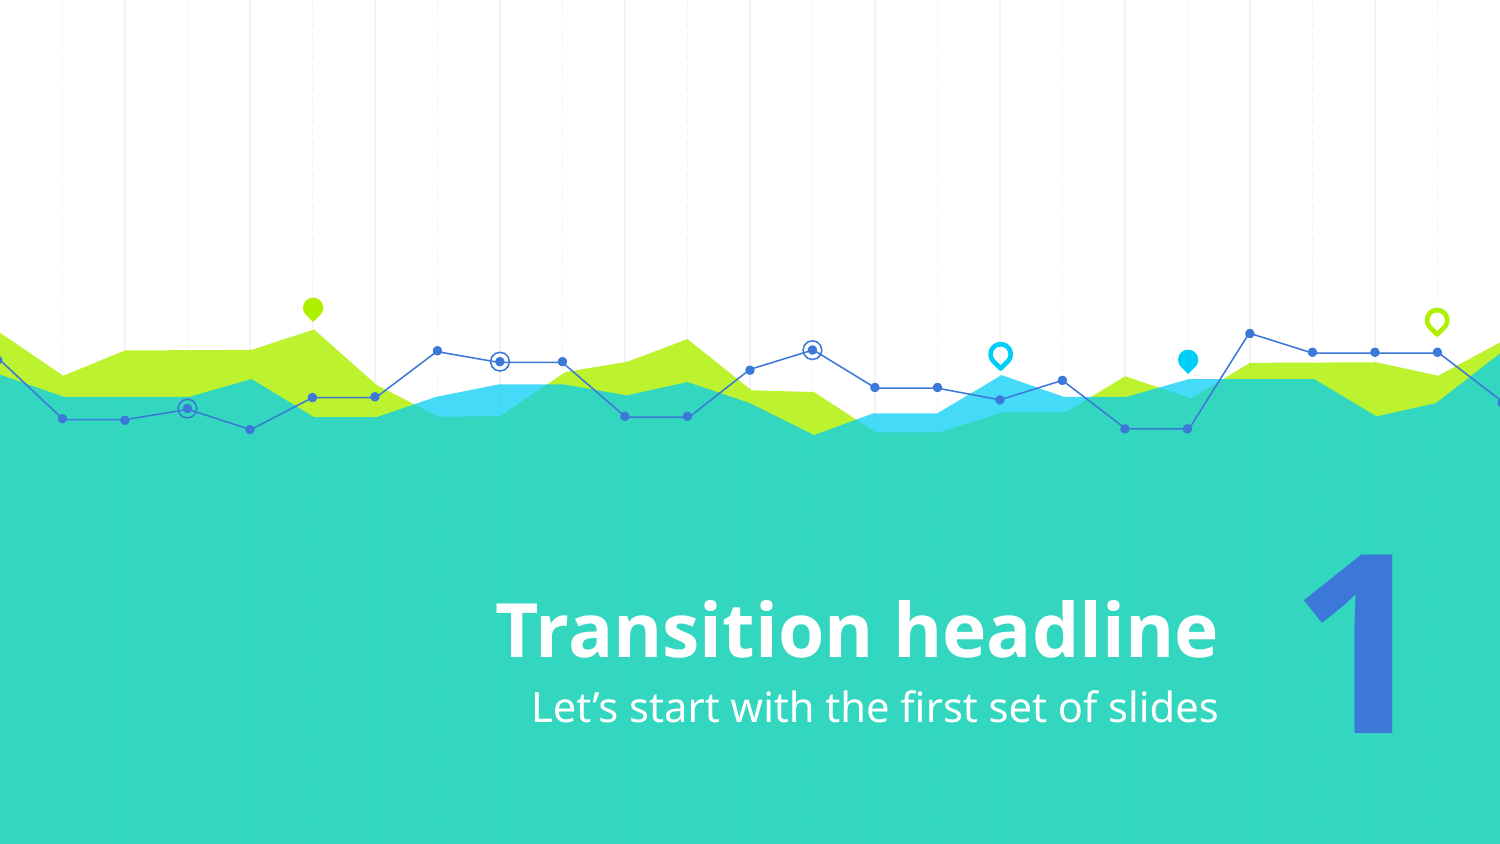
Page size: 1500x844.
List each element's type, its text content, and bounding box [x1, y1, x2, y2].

text_box 1 [1216, 600, 1500, 799]
title Transition headline [378, 497, 1235, 665]
subtitle Let’s start with the first set of slides [378, 665, 1216, 795]
